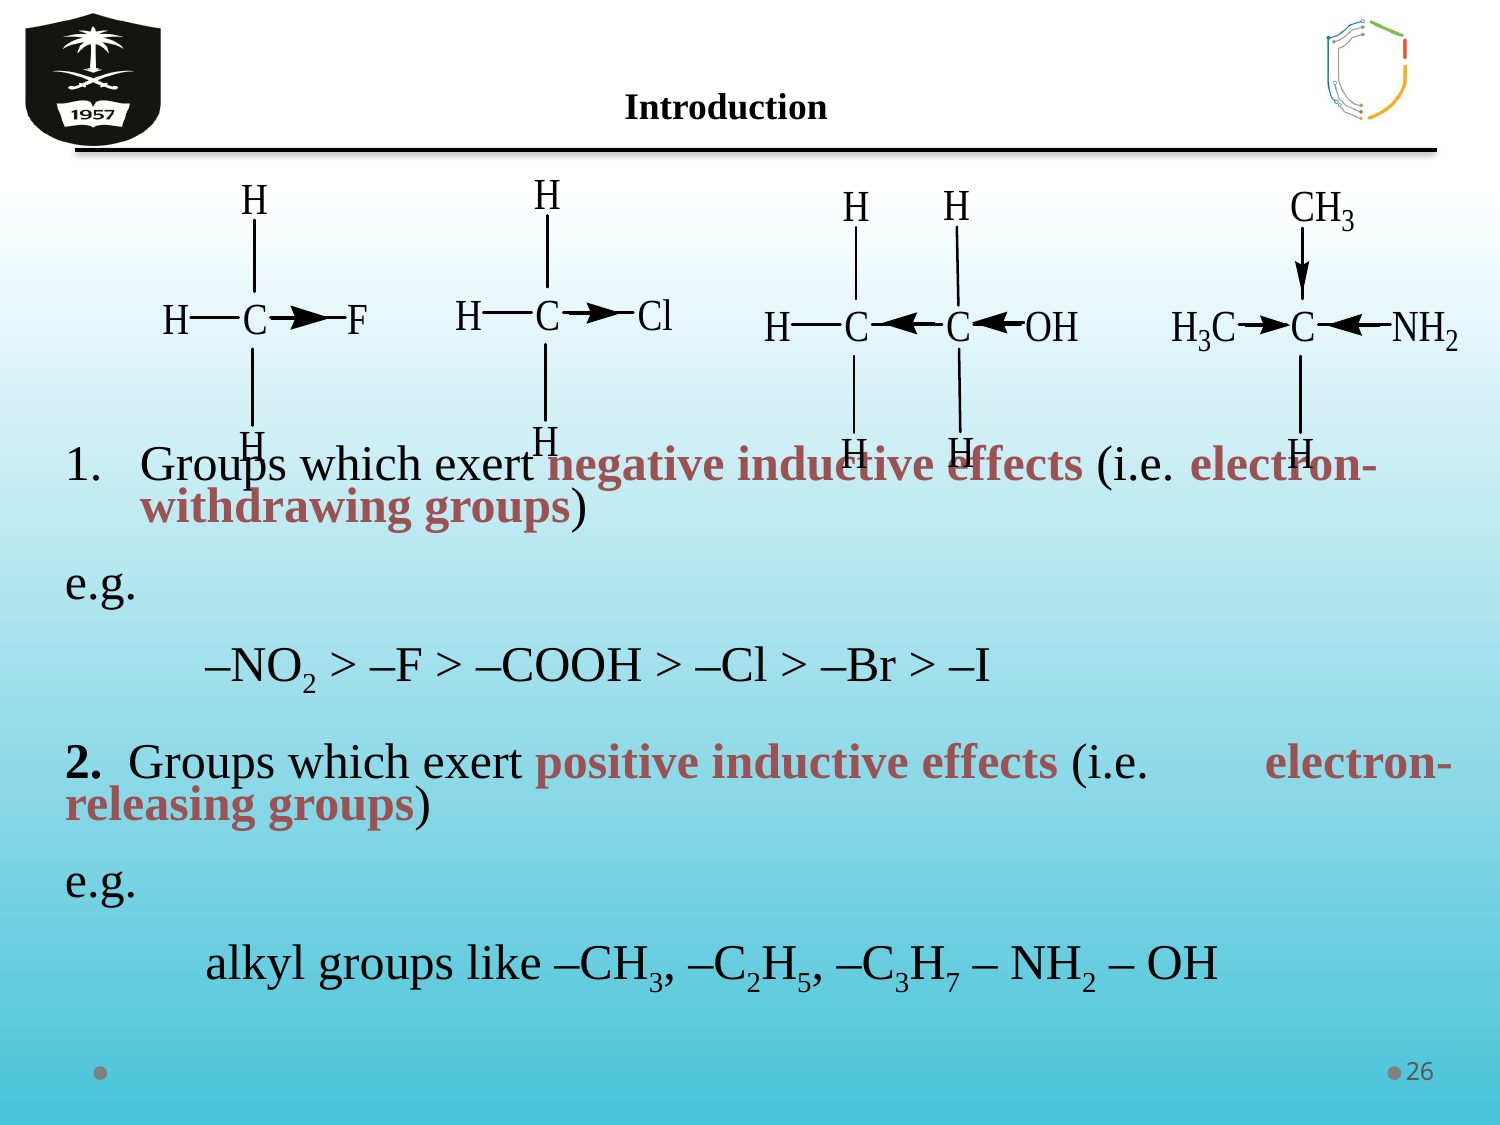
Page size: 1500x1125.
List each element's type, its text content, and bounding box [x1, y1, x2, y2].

slide_number 26 [1401, 1042, 1494, 1103]
text_box Groups which exert negative inductive effects (i.e. electron-withdrawing groups) e.g. –NO2 > –F > –COOH > –Cl > –Br > –I [49, 439, 1500, 699]
picture [24, 12, 163, 151]
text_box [161, 174, 1459, 469]
picture [1308, 12, 1426, 137]
text_box Introduction [609, 74, 852, 135]
text_box 2. Groups which exert positive inductive effects (i.e. electron-releasing groups) e.g. alkyl groups like –CH3, –C2H5, –C3H7 – NH2 – OH [49, 737, 1475, 997]
